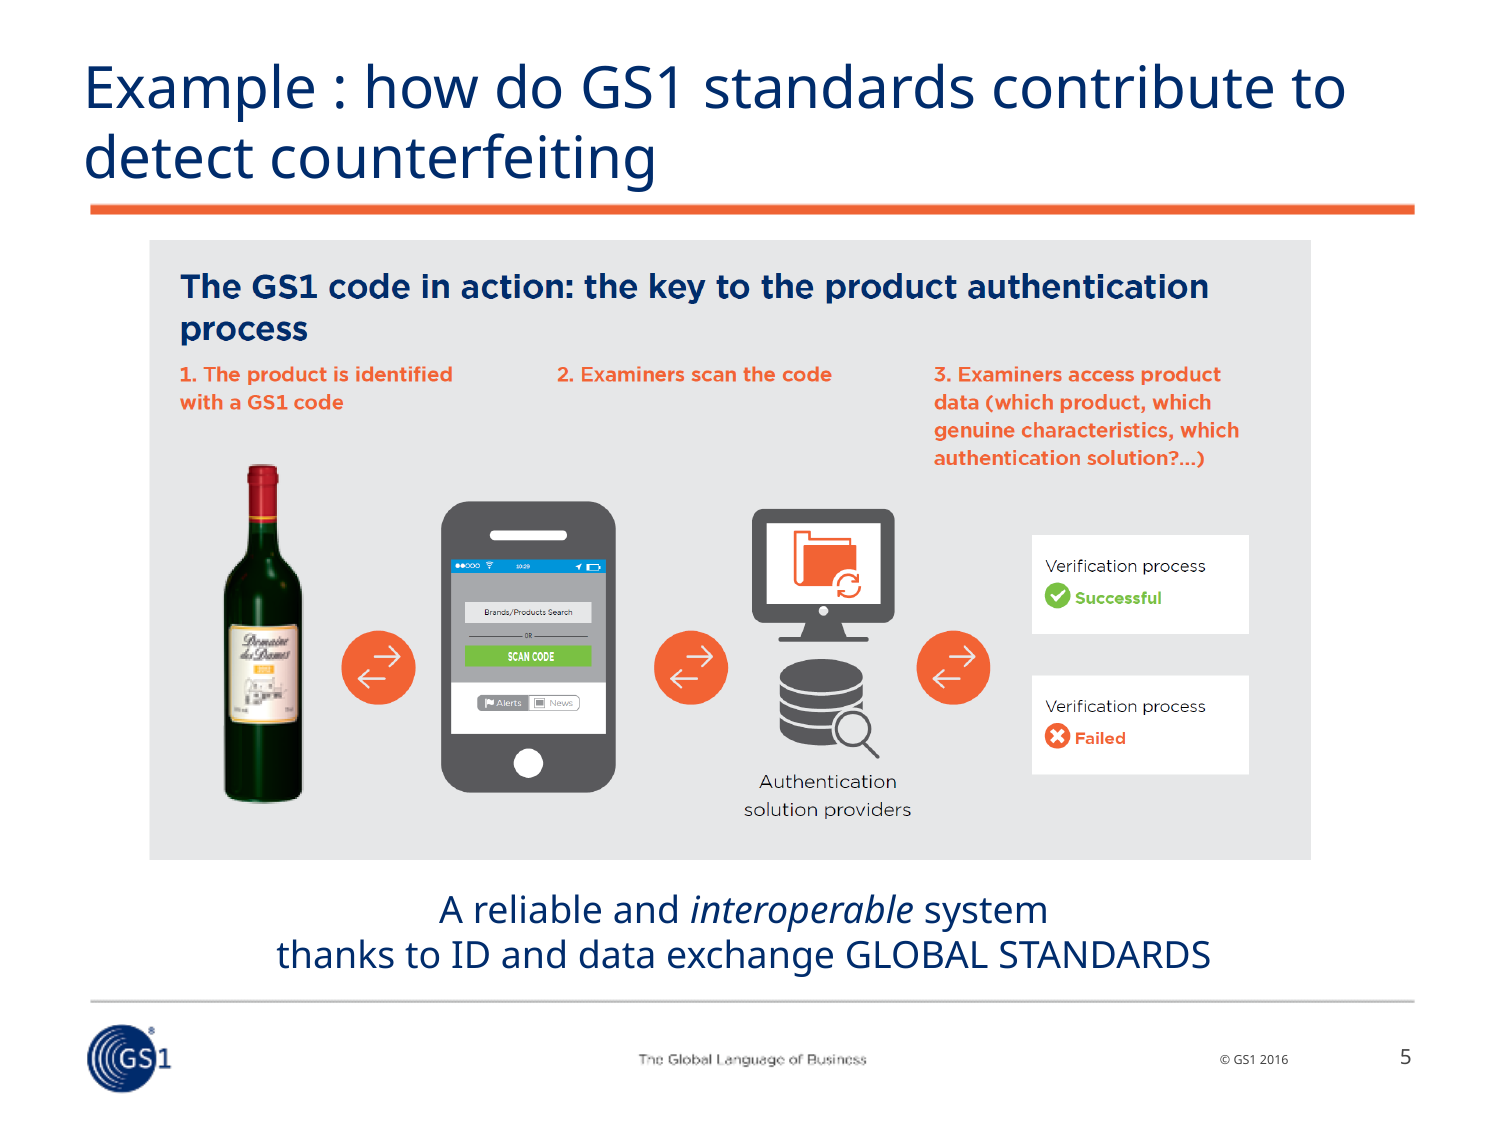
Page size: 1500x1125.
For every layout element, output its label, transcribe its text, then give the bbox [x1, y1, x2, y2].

text_box A reliable and interoperable system thanks to ID and data exchange GLOBAL STANDARDS [68, 878, 1420, 983]
slide_number 5 [1370, 1041, 1412, 1075]
picture [0, 0, 1500, 1125]
text_box Example : how do GS1 standards contribute to detect counterfeiting [83, 45, 1406, 195]
